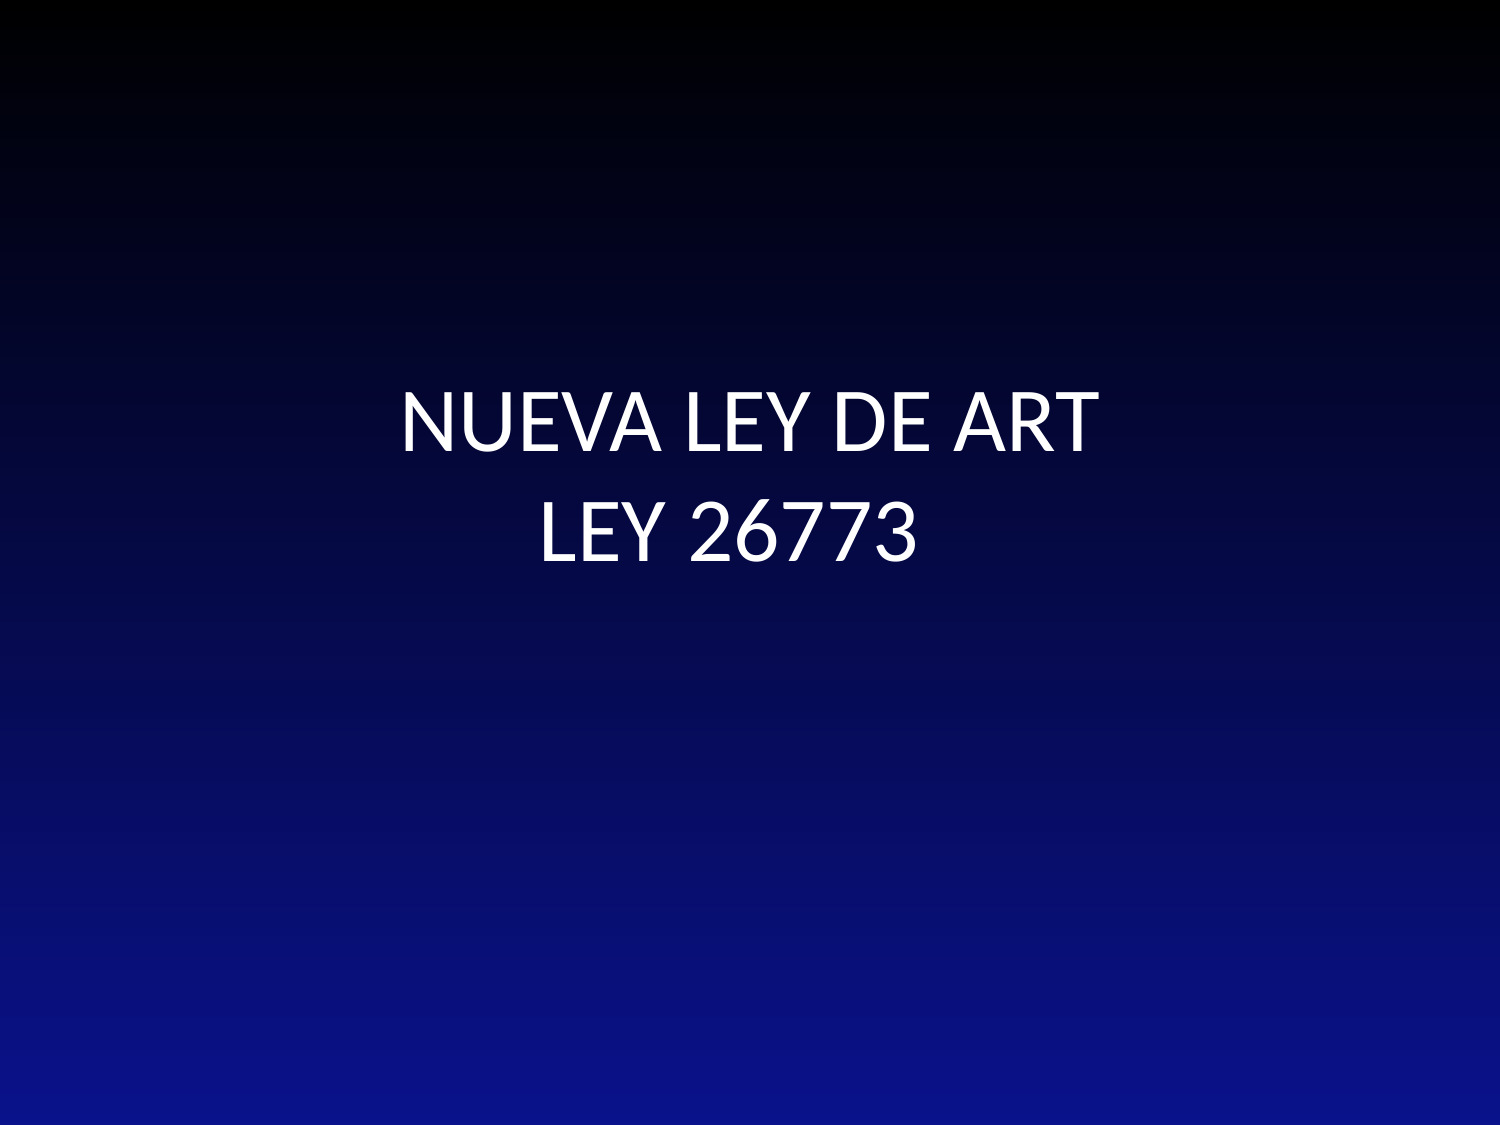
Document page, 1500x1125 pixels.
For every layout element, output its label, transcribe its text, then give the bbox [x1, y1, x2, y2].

title NUEVA LEY DE ART LEY 26773 [112, 349, 1388, 591]
